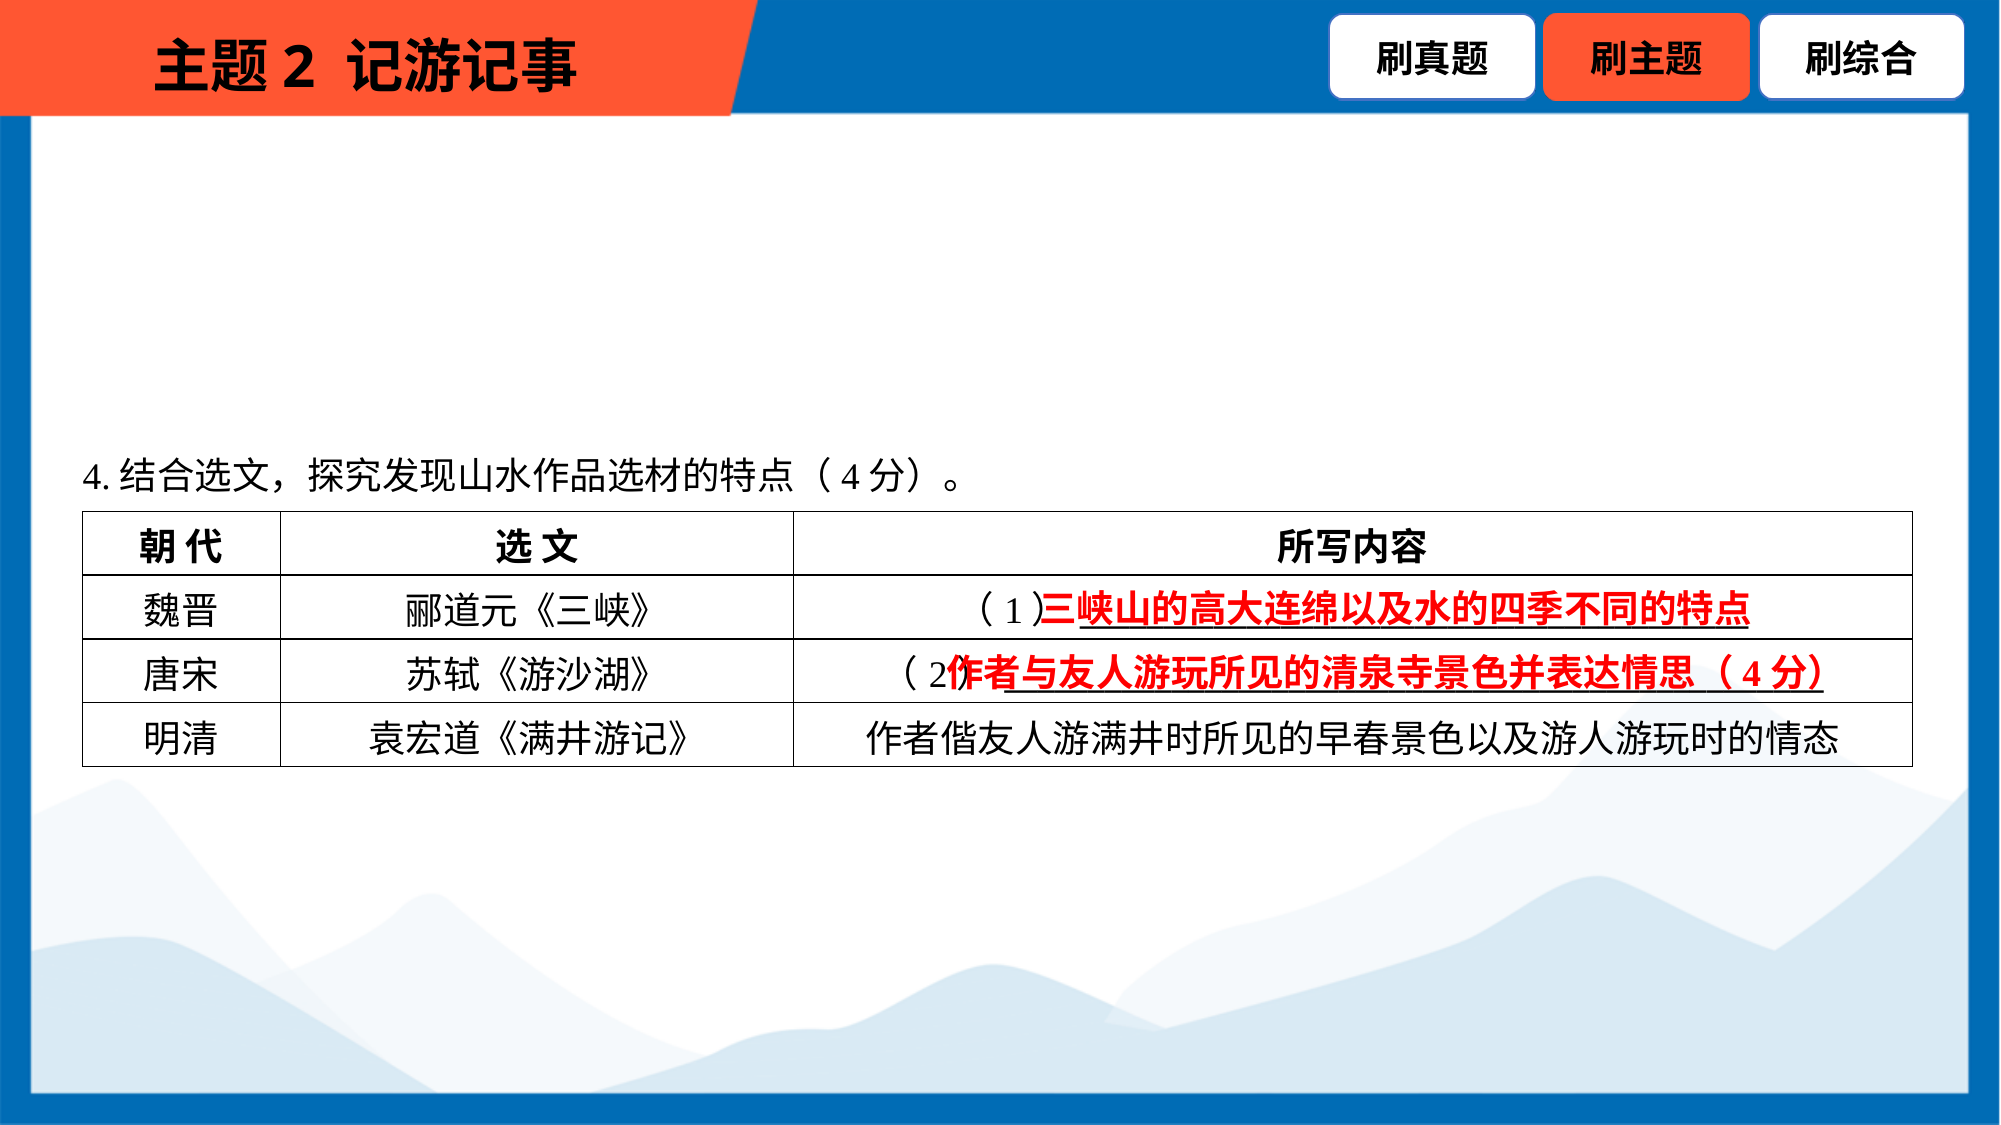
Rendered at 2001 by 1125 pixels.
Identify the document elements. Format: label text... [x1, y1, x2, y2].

table_cell 唐宋 [83, 640, 280, 702]
table_header 朝 代 [83, 512, 280, 574]
table_cell （2）_________________________________________________ [794, 640, 1912, 702]
table_cell 作者偕友人游满井时所见的早春景色以及游人游玩时的情态 [794, 703, 1912, 766]
table_cell 明清 [83, 703, 280, 766]
picture [0, 0, 2000, 1125]
table_cell 郦道元《三峡》 [281, 576, 793, 638]
table_cell 袁宏道《满井游记》 [281, 703, 793, 766]
text_box 三峡山的高大连绵以及水的四季不同的特点 [1025, 573, 1766, 626]
table_header 所写内容 [794, 512, 1912, 574]
text_box 作者与友人游玩所见的清泉寺景色并表达情思（4分） [941, 637, 1850, 689]
text_box 4.结合选文，探究发现山水作品选材的特点（4分）。 [82, 432, 1917, 491]
table_cell 魏晋 [83, 576, 280, 638]
table_header 选 文 [281, 512, 793, 574]
table_cell 苏轼《游沙湖》 [281, 640, 793, 702]
table_cell （1）________________________________________ [794, 576, 1912, 638]
